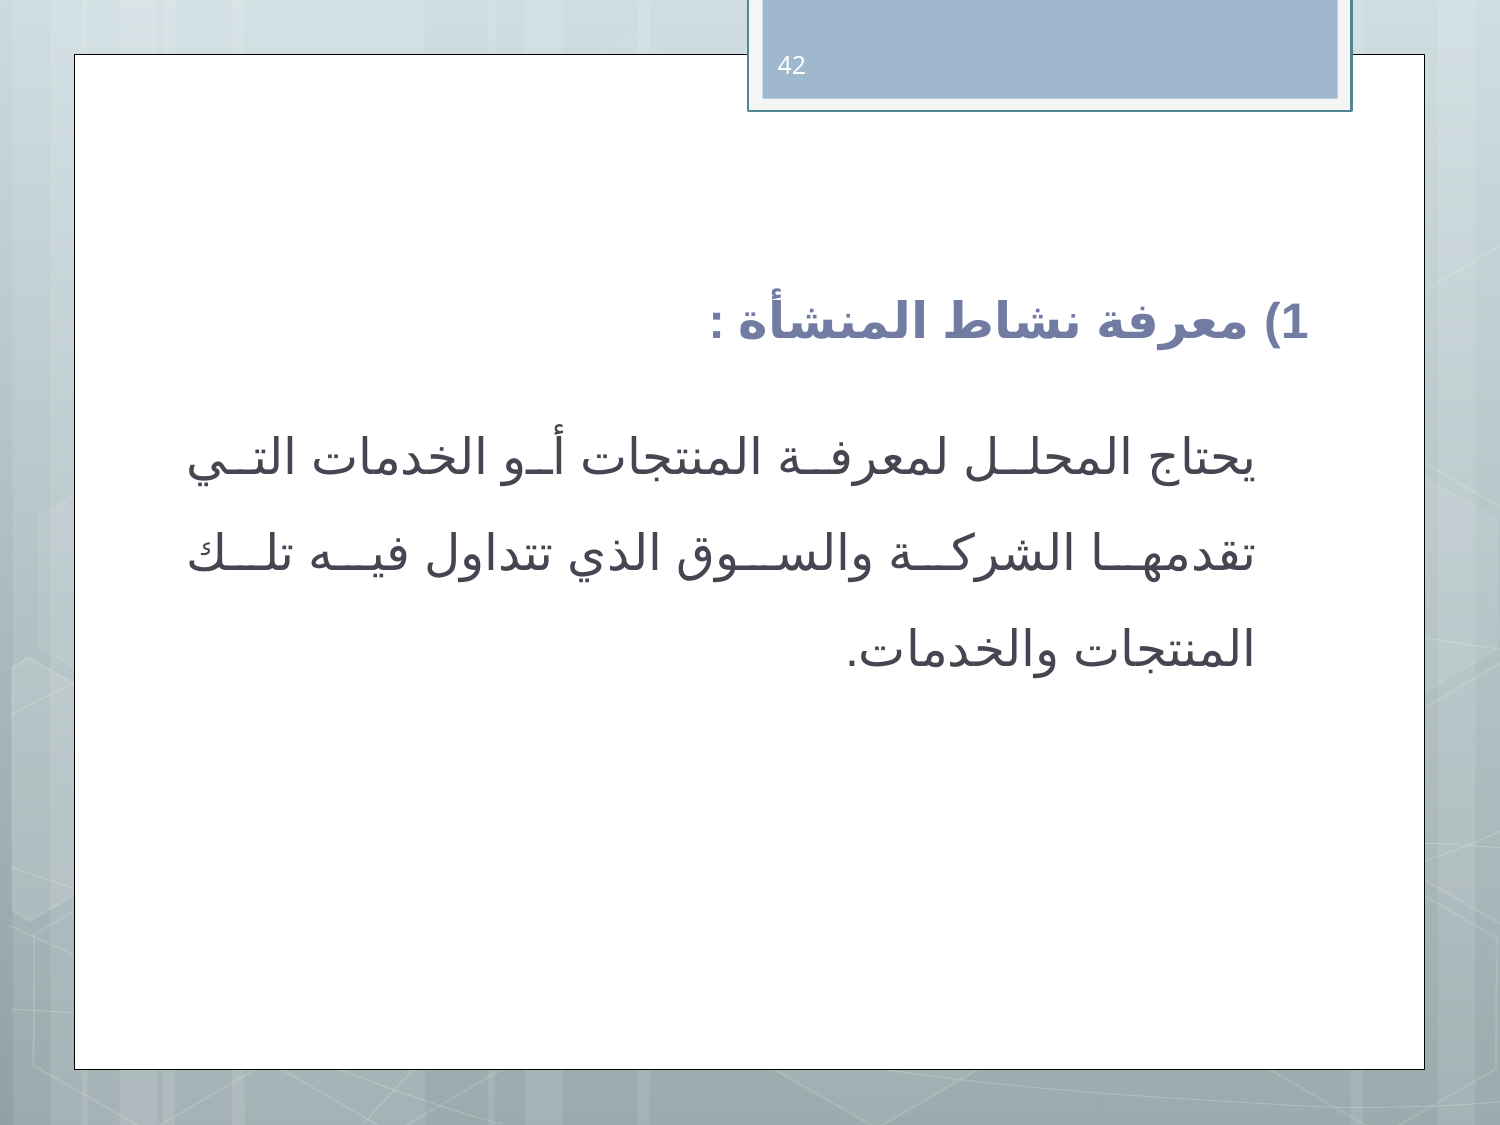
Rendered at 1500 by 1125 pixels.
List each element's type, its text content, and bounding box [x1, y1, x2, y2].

list يحتاج المحلل لمعرفة المنتجات أو الخدمات التي تقدمها الشركة والسوق الذي تتداول فيه تلك المنتجات والخدمات. [171, 381, 1283, 957]
slide_number 42 [762, 36, 982, 97]
title 1) معرفة نشاط المنشأة : [171, 168, 1324, 357]
